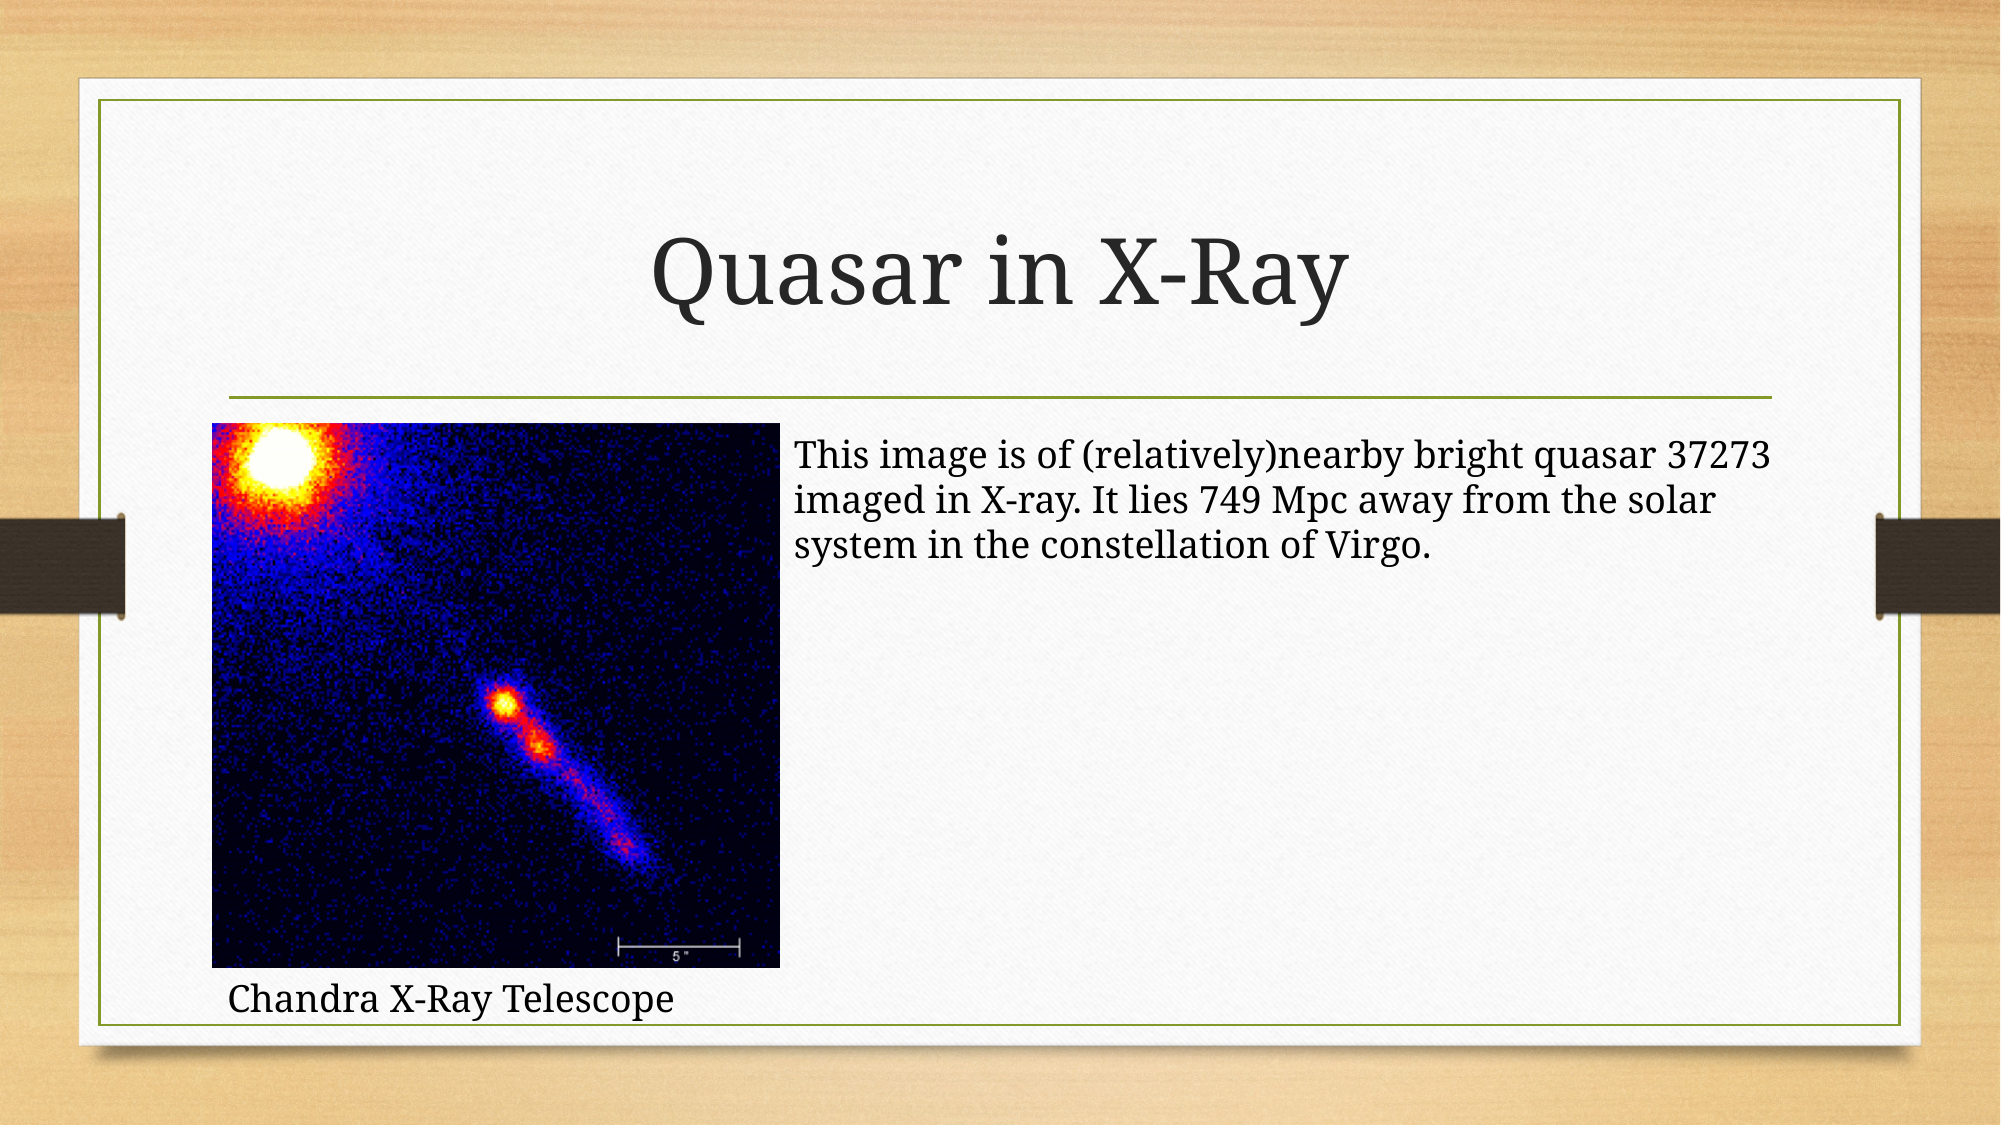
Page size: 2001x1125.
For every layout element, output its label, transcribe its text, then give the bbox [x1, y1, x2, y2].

picture [0, 0, 2001, 1125]
title Quasar in X-Ray [212, 161, 1788, 375]
text_box This image is of (relatively)nearby bright quasar 37273 imaged in X-ray. It lies 749 Mpc away from the solar system in the constellation of Virgo. [780, 423, 1840, 574]
text_box Chandra X-Ray Telescope [212, 969, 780, 1028]
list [212, 423, 780, 969]
